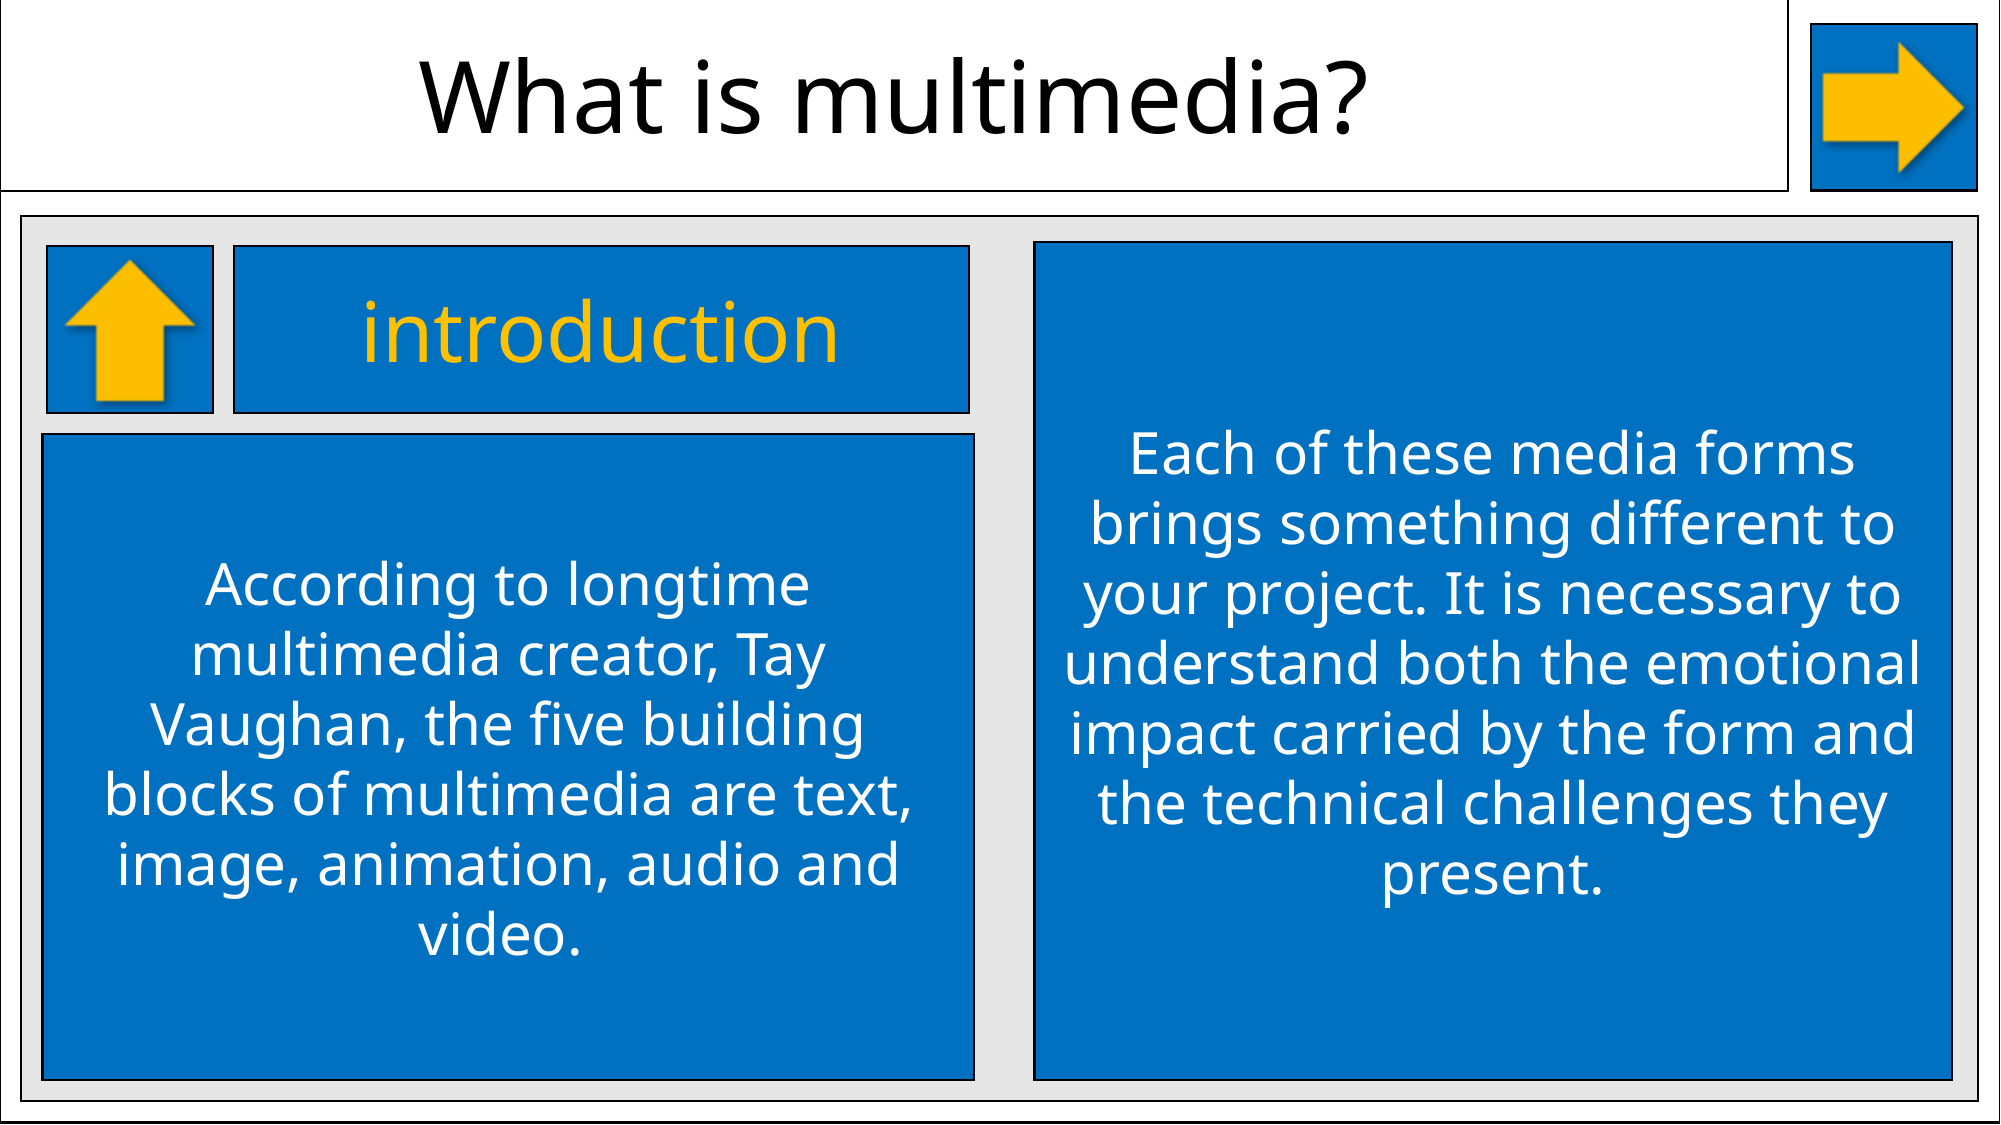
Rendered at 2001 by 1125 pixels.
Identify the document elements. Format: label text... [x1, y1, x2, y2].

text_box What is multimedia? [0, 0, 1789, 192]
text_box introduction [233, 245, 970, 414]
text_box Each of these media forms brings something different to your project. It is necessary to understand both the emotional impact carried by the form and the technical challenges they present. [1033, 241, 1953, 1081]
text_box [1810, 23, 1978, 192]
text_box [46, 245, 214, 414]
text_box [0, 0, 2000, 1124]
text_box According to longtime multimedia creator, Tay Vaughan, the five building blocks of multimedia are text, image, animation, audio and video. [41, 433, 975, 1081]
text_box [65, 261, 195, 401]
text_box [1822, 40, 1963, 173]
text_box [20, 215, 1979, 1102]
